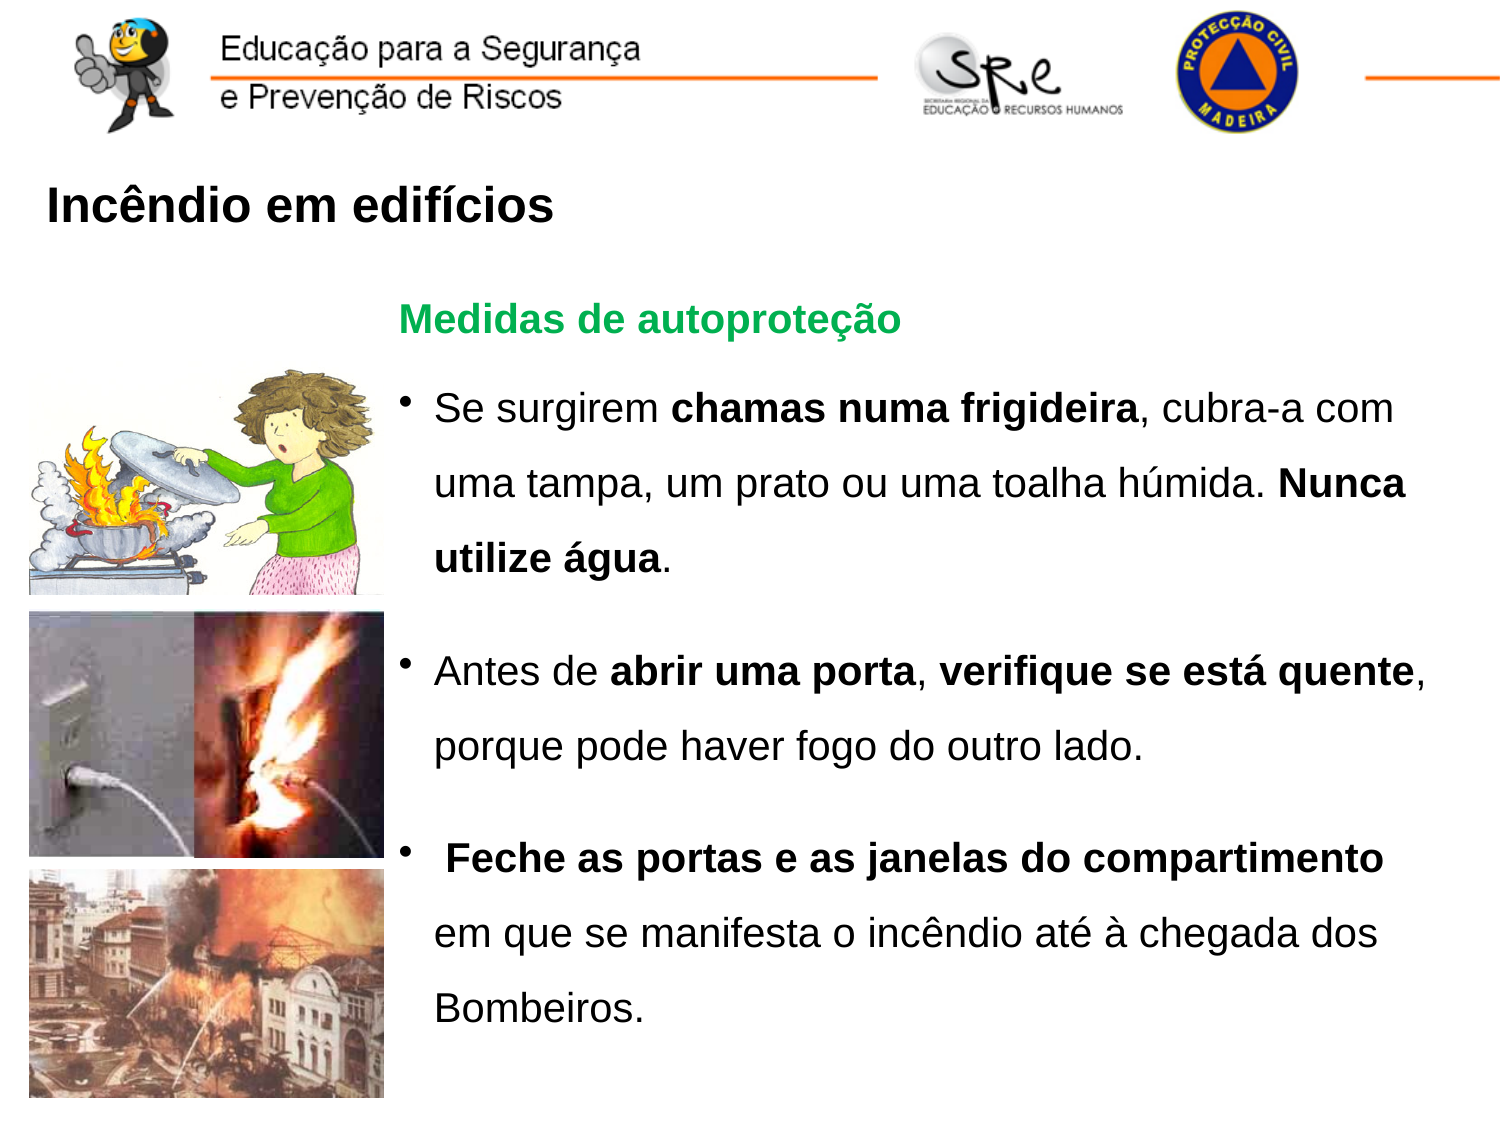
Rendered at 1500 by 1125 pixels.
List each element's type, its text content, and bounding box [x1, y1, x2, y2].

picture [0, 0, 1500, 1125]
text_box Incêndio em edifícios [31, 165, 571, 240]
text_box Medidas de autoproteção Se surgirem chamas numa frigideira, cubra-a com uma tampa, um prato ou uma toalha húmida. Nunca utilize água. Antes de abrir uma porta, verifique se está quente, porque pode haver fogo do outro lado. Feche as portas e as janelas do compartimento em que se manifesta o incêndio até à chegada dos Bombeiros. [383, 259, 1445, 1039]
